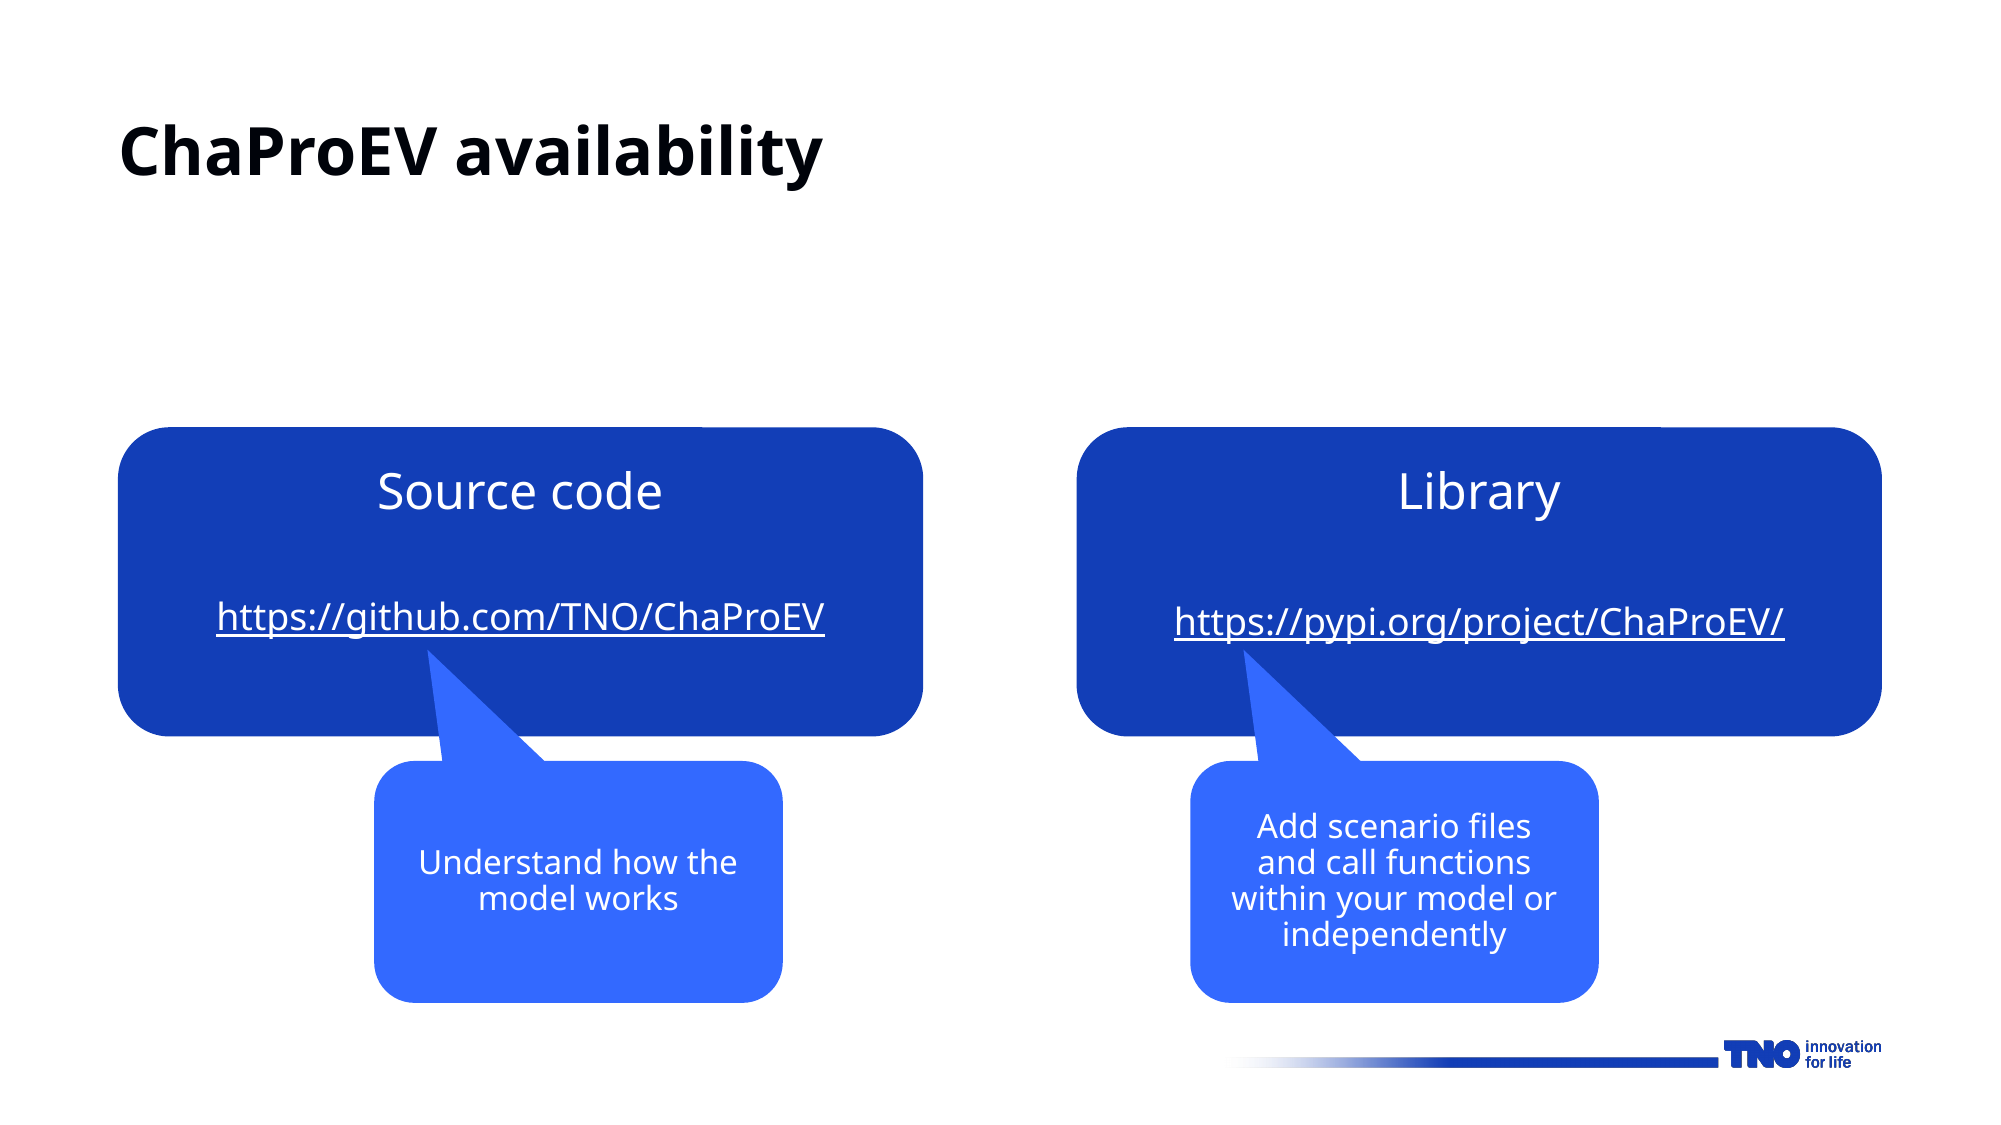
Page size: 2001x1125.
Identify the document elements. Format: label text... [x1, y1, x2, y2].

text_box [1076, 427, 1882, 737]
title ChaProEV availability [118, 118, 1882, 179]
text_box Understand how the model works [373, 737, 784, 1004]
text_box Add scenario files and call functions within your model or independently [1189, 737, 1600, 1004]
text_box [117, 427, 924, 737]
picture [1222, 1040, 1882, 1068]
